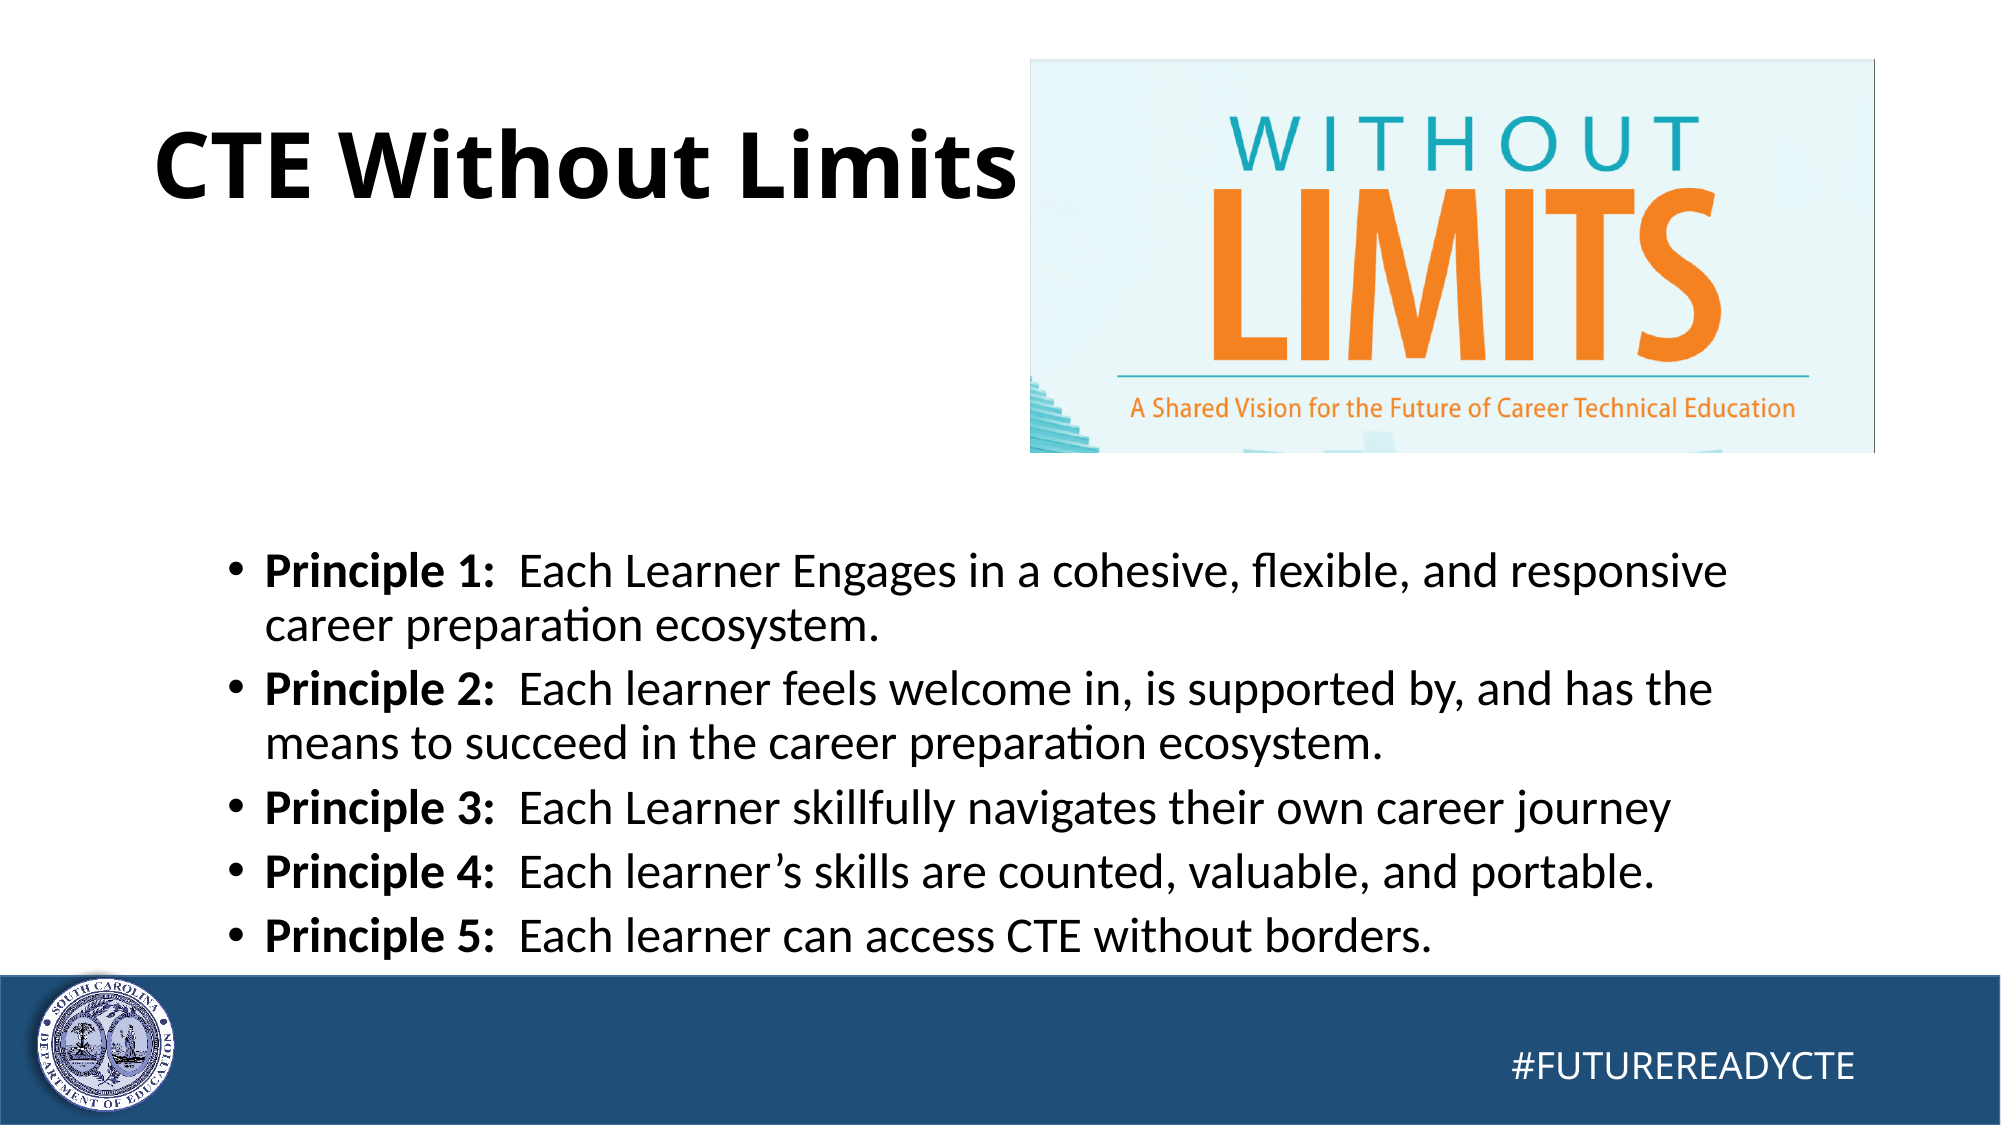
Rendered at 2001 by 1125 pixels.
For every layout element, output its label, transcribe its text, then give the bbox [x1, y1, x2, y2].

picture [1030, 59, 1875, 453]
list Principle 1: Each Learner Engages in a cohesive, flexible, and responsive career preparation ecosystem. Principle 2: Each learner feels welcome in, is supported by, and has the means to succeed in the career preparation ecosystem. Principle 3: Each Learner skillfully navigates their own career journey Principle 4: Each learner’s skills are counted, valuable, and portable. Principle 5: Each learner can access CTE without borders. [137, 299, 1863, 1014]
title CTE Without Limits [137, 59, 1030, 278]
picture [35, 976, 175, 1113]
